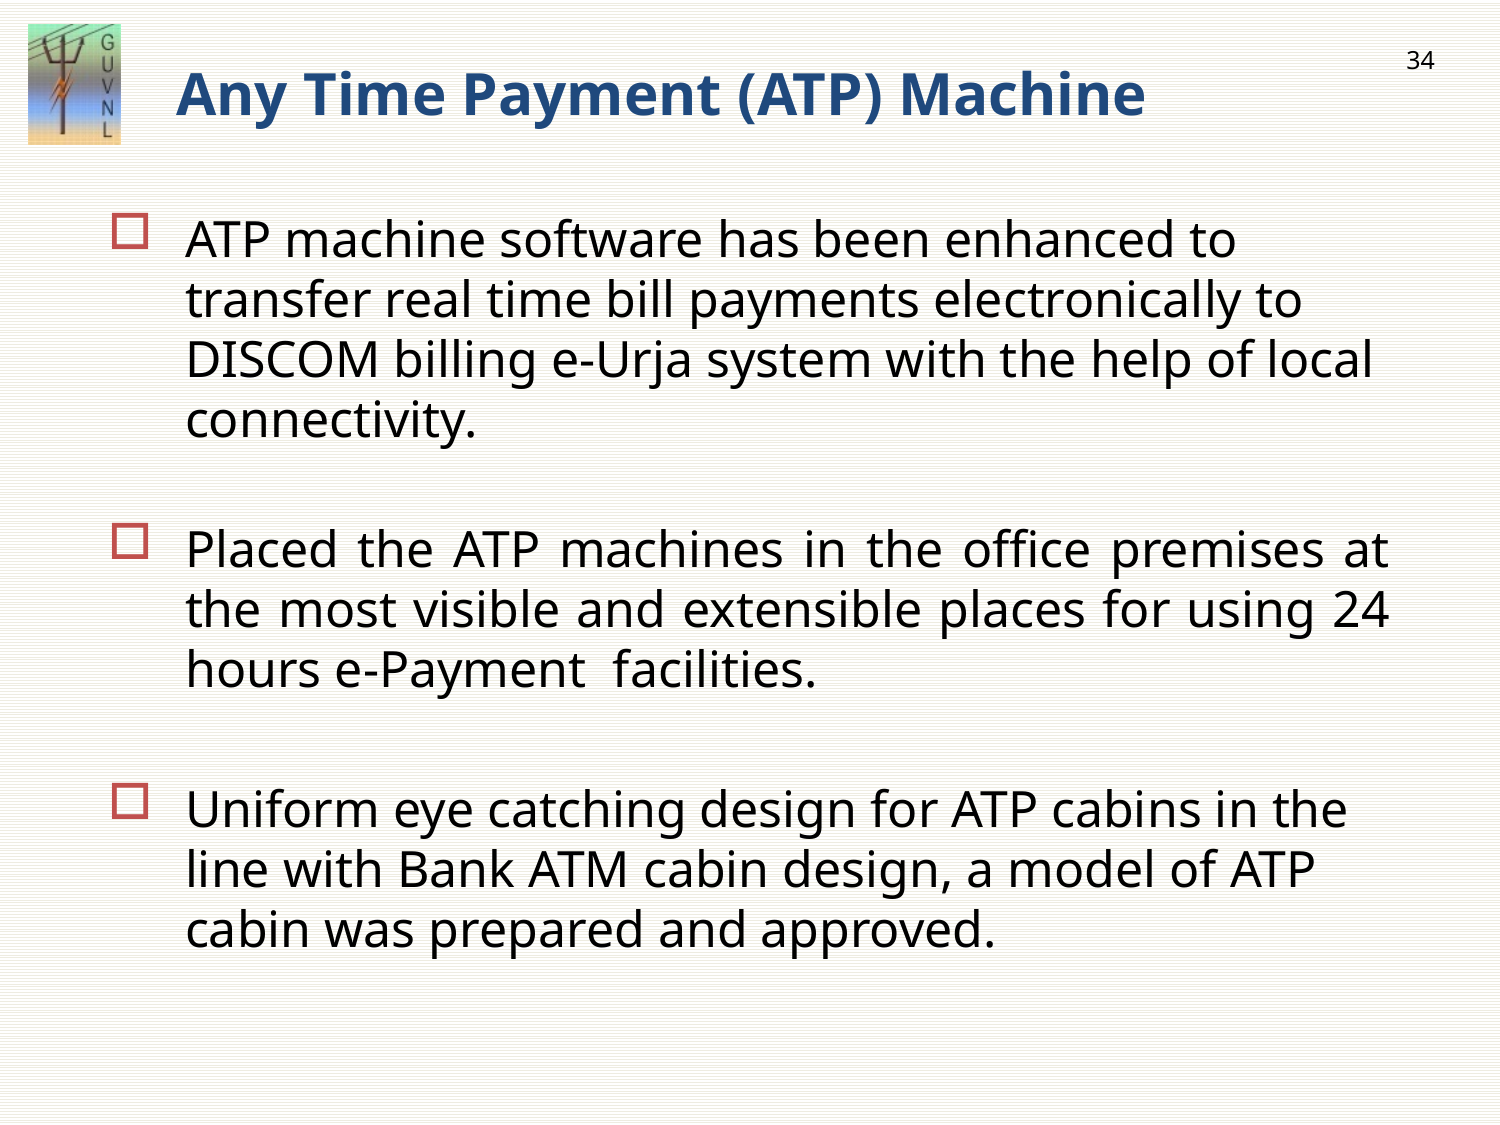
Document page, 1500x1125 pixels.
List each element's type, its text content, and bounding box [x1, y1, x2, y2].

list ATP machine software has been enhanced to transfer real time bill payments electronically to DISCOM billing e-Urja system with the help of local connectivity. Placed the ATP machines in the office premises at the most visible and extensible places for using 24 hours e-Payment facilities. Uniform eye catching design for ATP cabins in the line with Bank ATM cabin design, a model of ATP cabin was prepared and approved. [92, 199, 1406, 1076]
picture [28, 24, 121, 146]
slide_number 34 [1324, 37, 1451, 116]
title Any Time Payment (ATP) Machine [161, 49, 1413, 136]
